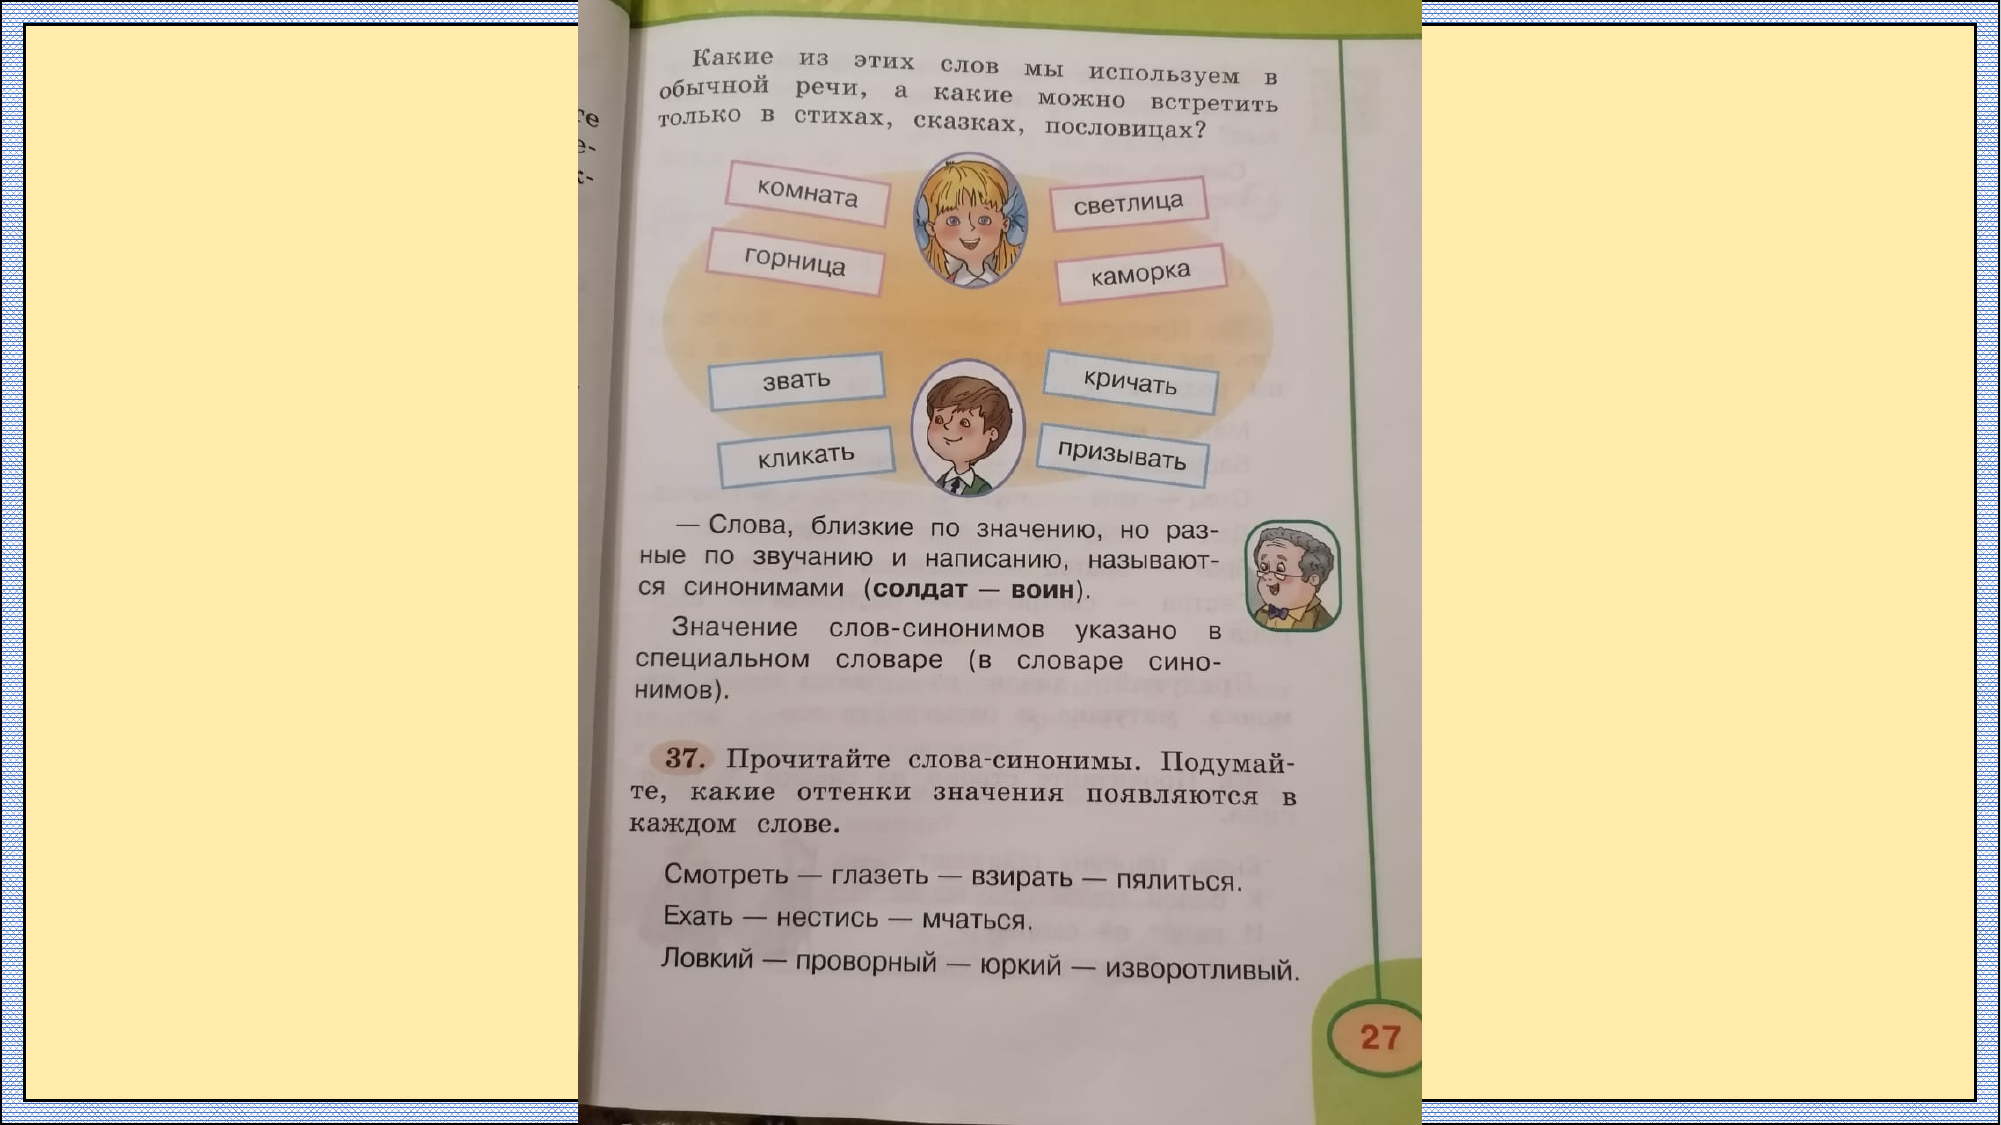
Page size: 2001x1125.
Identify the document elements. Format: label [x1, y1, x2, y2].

picture [578, 0, 1422, 1125]
